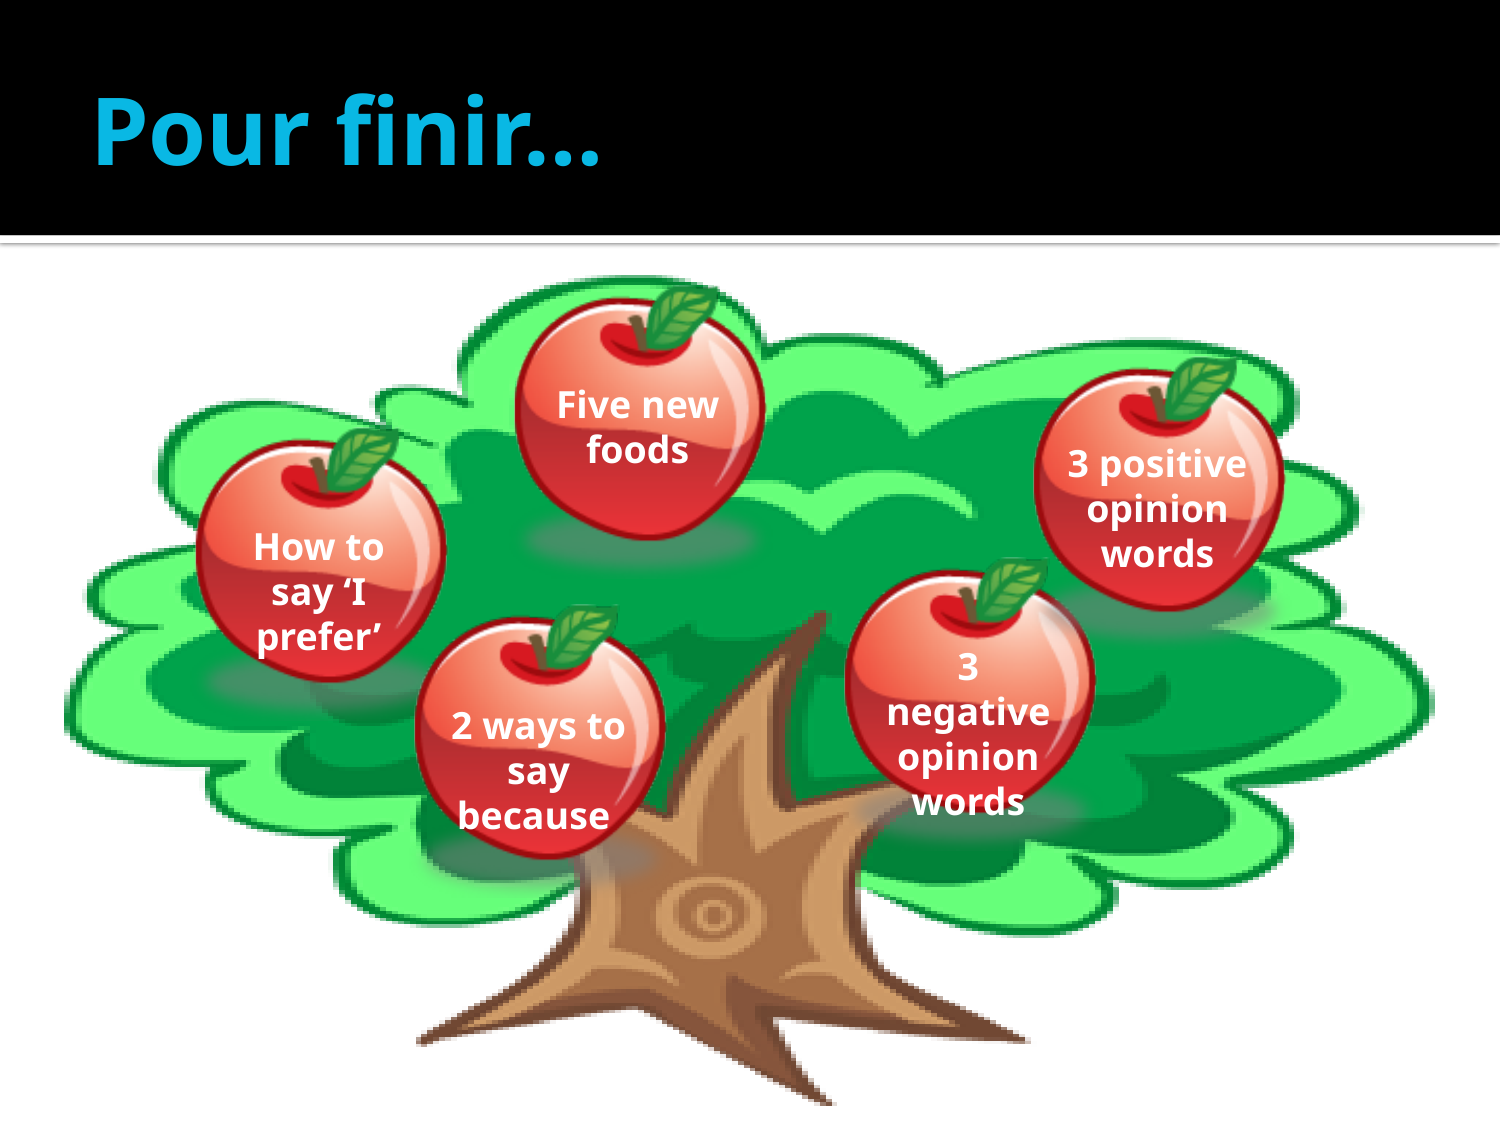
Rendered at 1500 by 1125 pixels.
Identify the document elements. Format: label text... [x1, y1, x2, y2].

picture [0, 255, 1500, 1125]
title Pour finir… [75, 25, 1425, 231]
